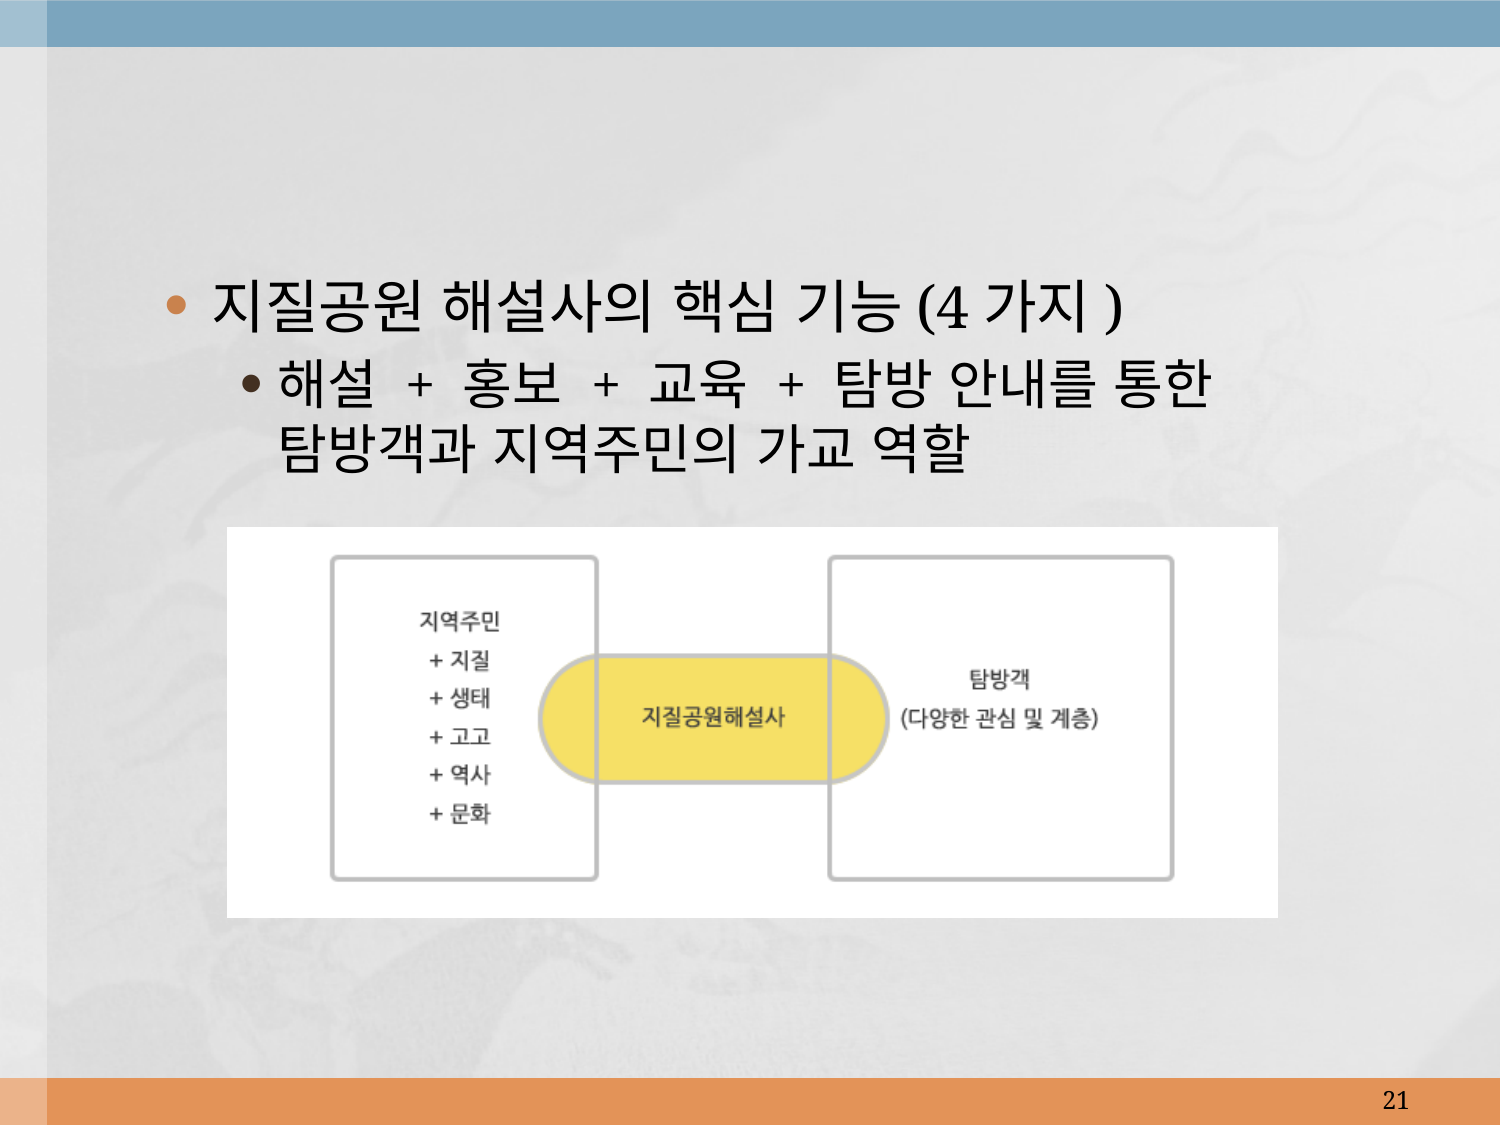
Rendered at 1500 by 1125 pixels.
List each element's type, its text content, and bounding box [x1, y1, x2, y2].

list 지질공원 해설사의 핵심 기능(4가지) 해설 + 홍보 + 교육 + 탐방 안내를 통한 탐방객과 지역주민의 가교 역할 [75, 262, 1425, 1005]
picture [227, 527, 1278, 918]
slide_number 21 [1074, 1078, 1425, 1125]
